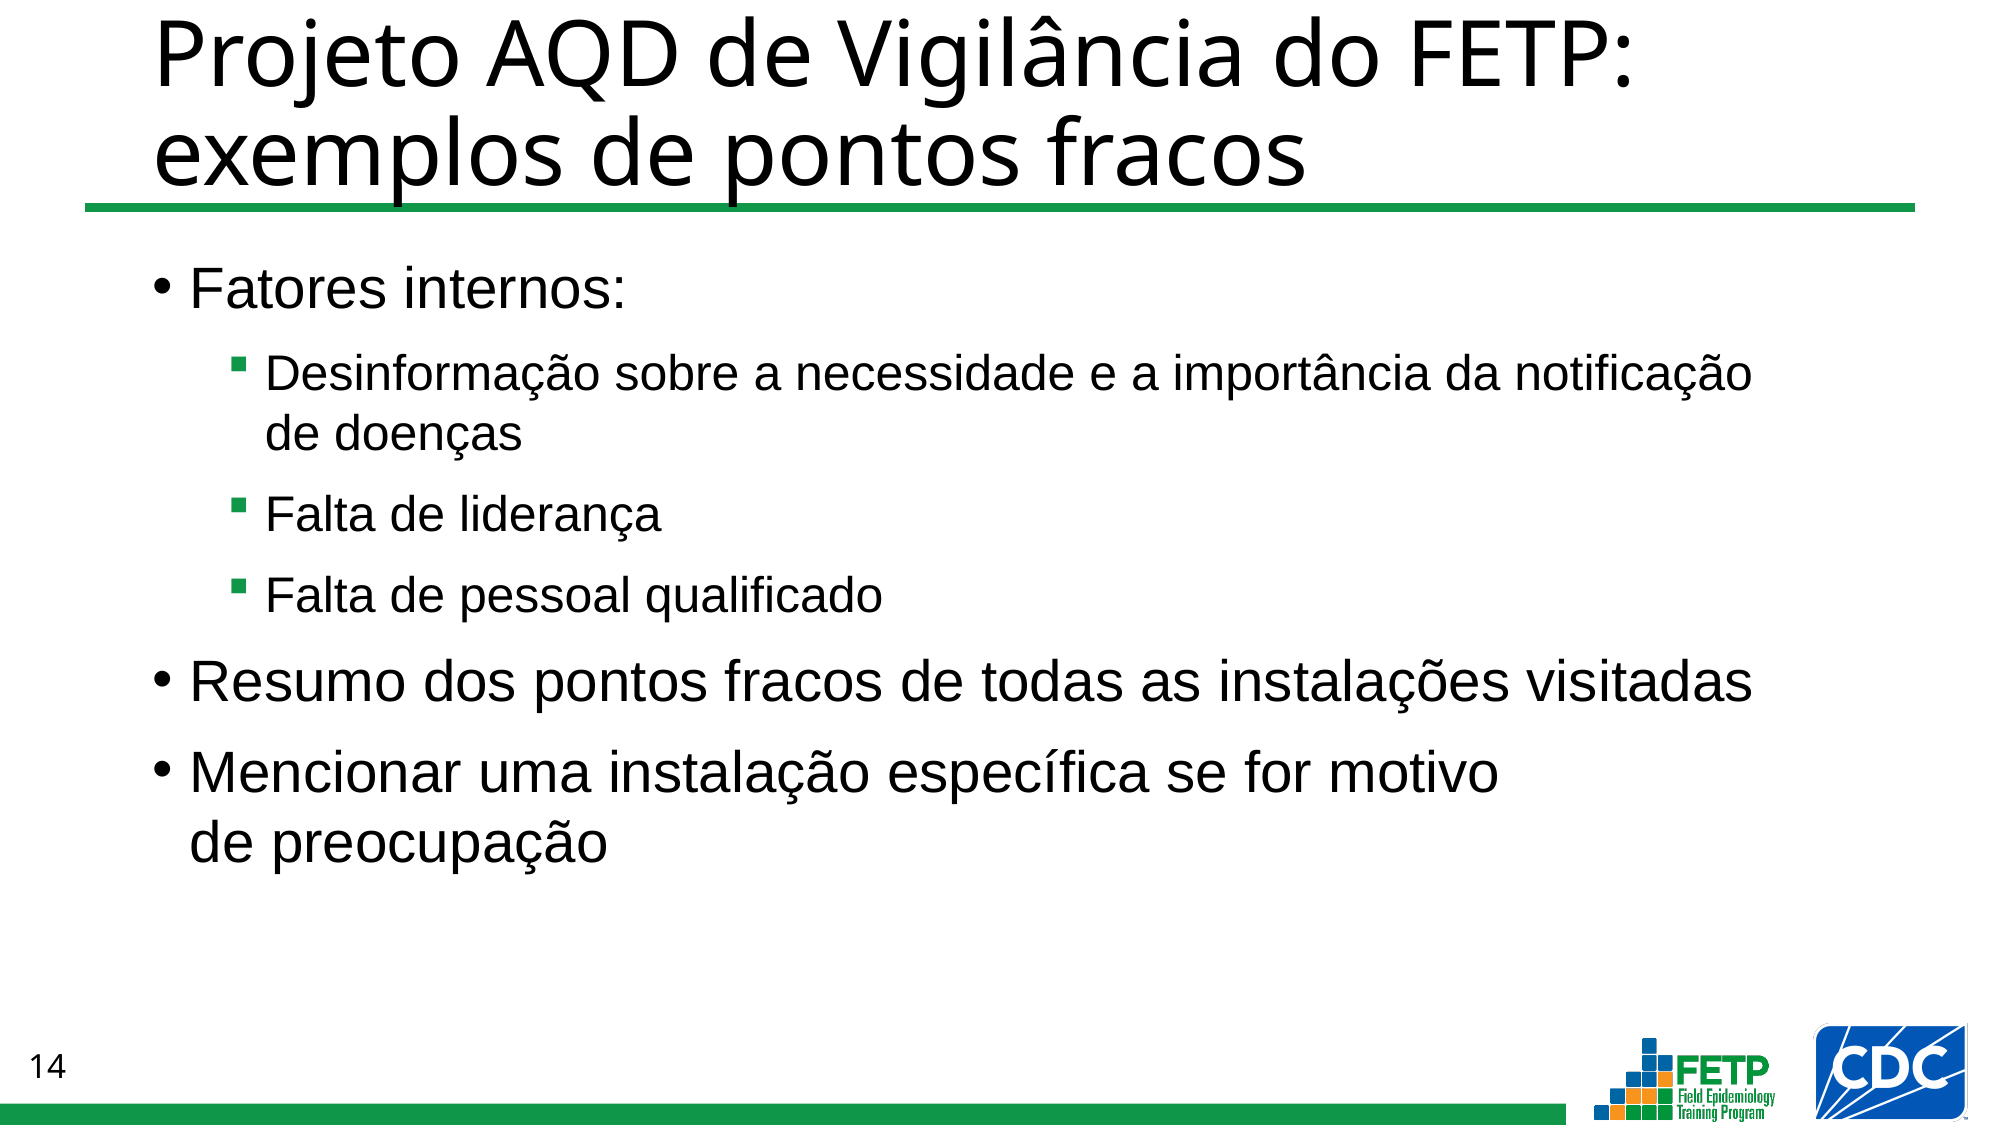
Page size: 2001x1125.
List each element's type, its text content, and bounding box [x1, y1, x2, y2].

title Projeto AQD de Vigilância do FETP: exemplos de pontos fracos [137, 0, 1863, 207]
picture [1594, 1038, 1775, 1122]
list Fatores internos: Desinformação sobre a necessidade e a importância da notificação de doenças Falta de liderança Falta de pessoal qualificado Resumo dos pontos fracos de todas as instalações visitadas Mencionar uma instalação específica se for motivo de preocupação [137, 242, 1863, 1004]
picture [1813, 1023, 1968, 1122]
